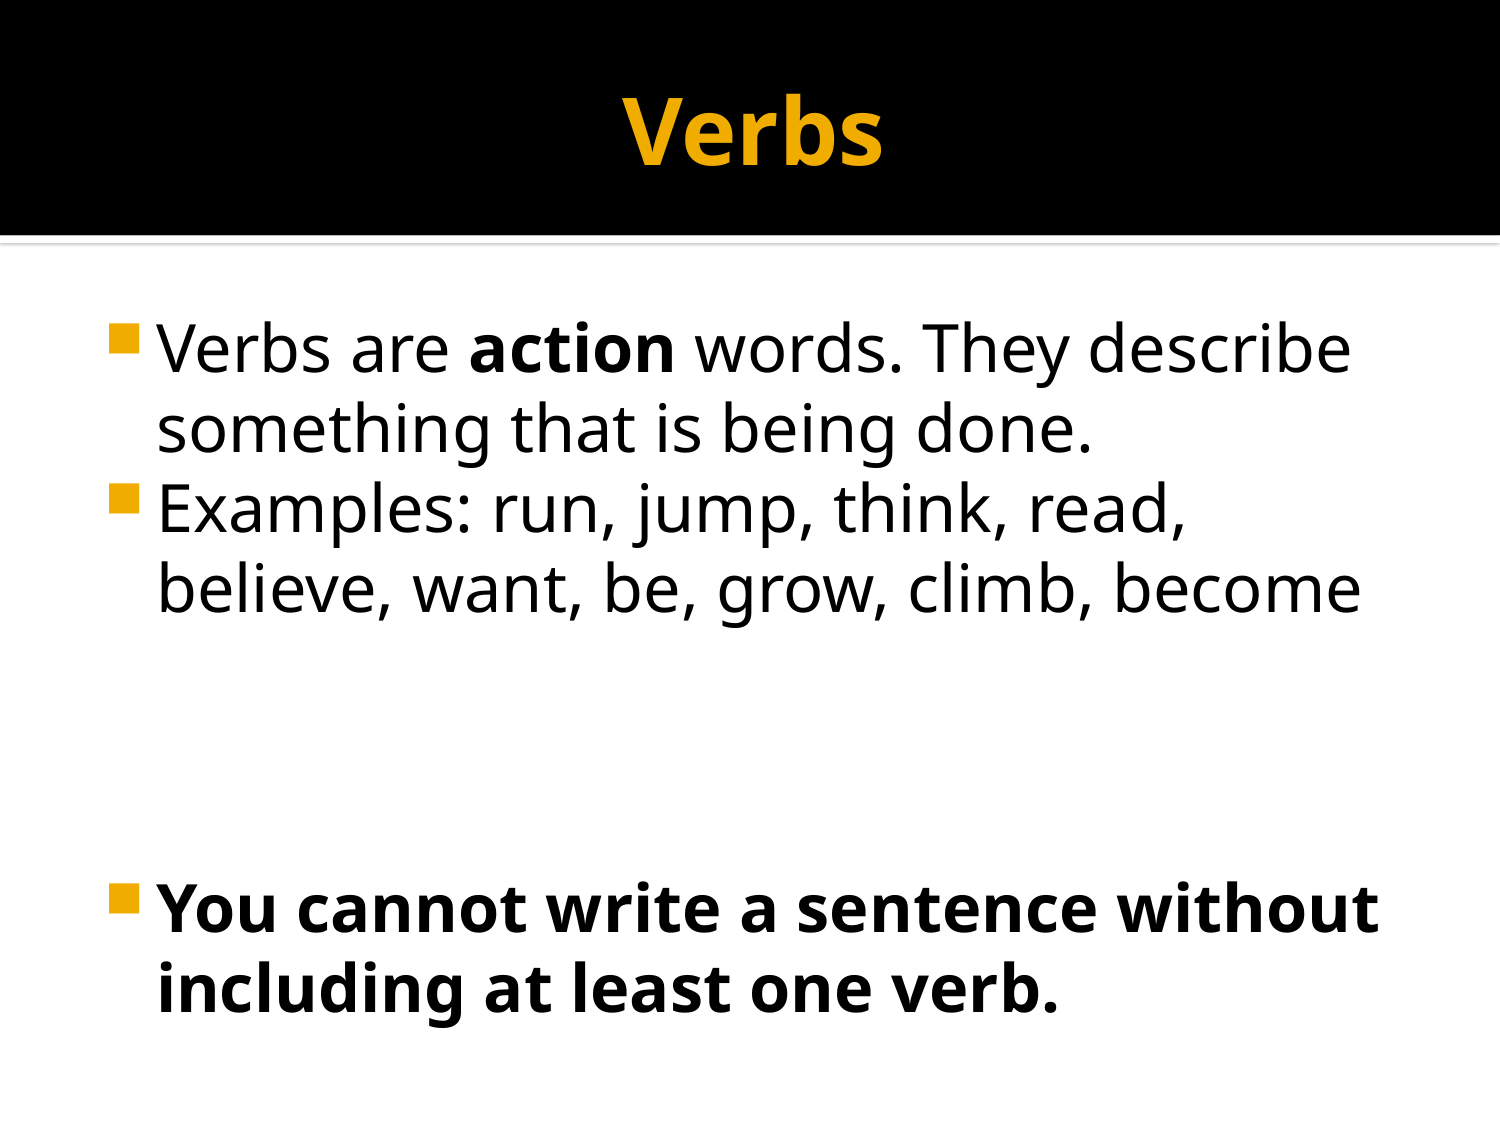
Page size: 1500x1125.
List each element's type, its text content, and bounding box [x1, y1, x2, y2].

title Verbs [75, 25, 1425, 231]
list Verbs are action words. They describe something that is being done. Examples: run, jump, think, read, believe, want, be, grow, climb, become You cannot write a sentence without including at least one verb. [75, 291, 1425, 1050]
